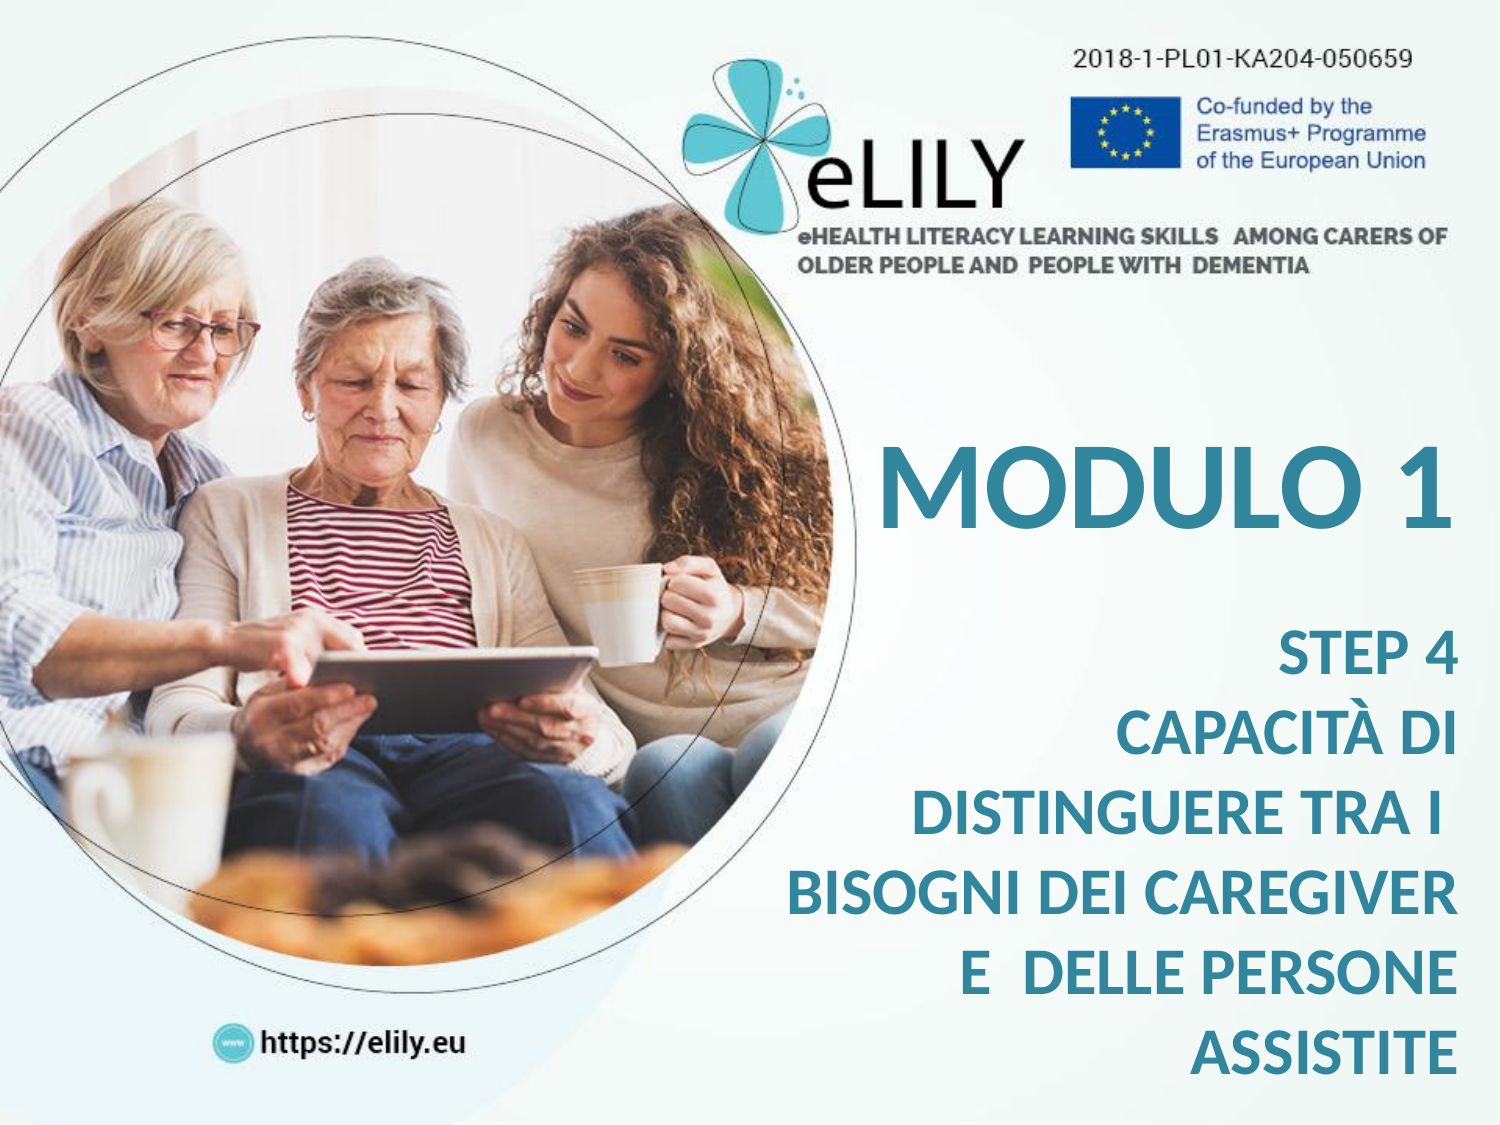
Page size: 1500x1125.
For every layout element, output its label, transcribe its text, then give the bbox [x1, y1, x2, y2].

text_box STEP 4 CAPACITà DI DISTINGUERE TRA I BISOGNI DEI CAREGIVER E DELLE PERSONE ASSISTITE [750, 600, 1474, 1095]
text_box MODULO 1 [859, 395, 1471, 561]
picture [0, 0, 1500, 1125]
